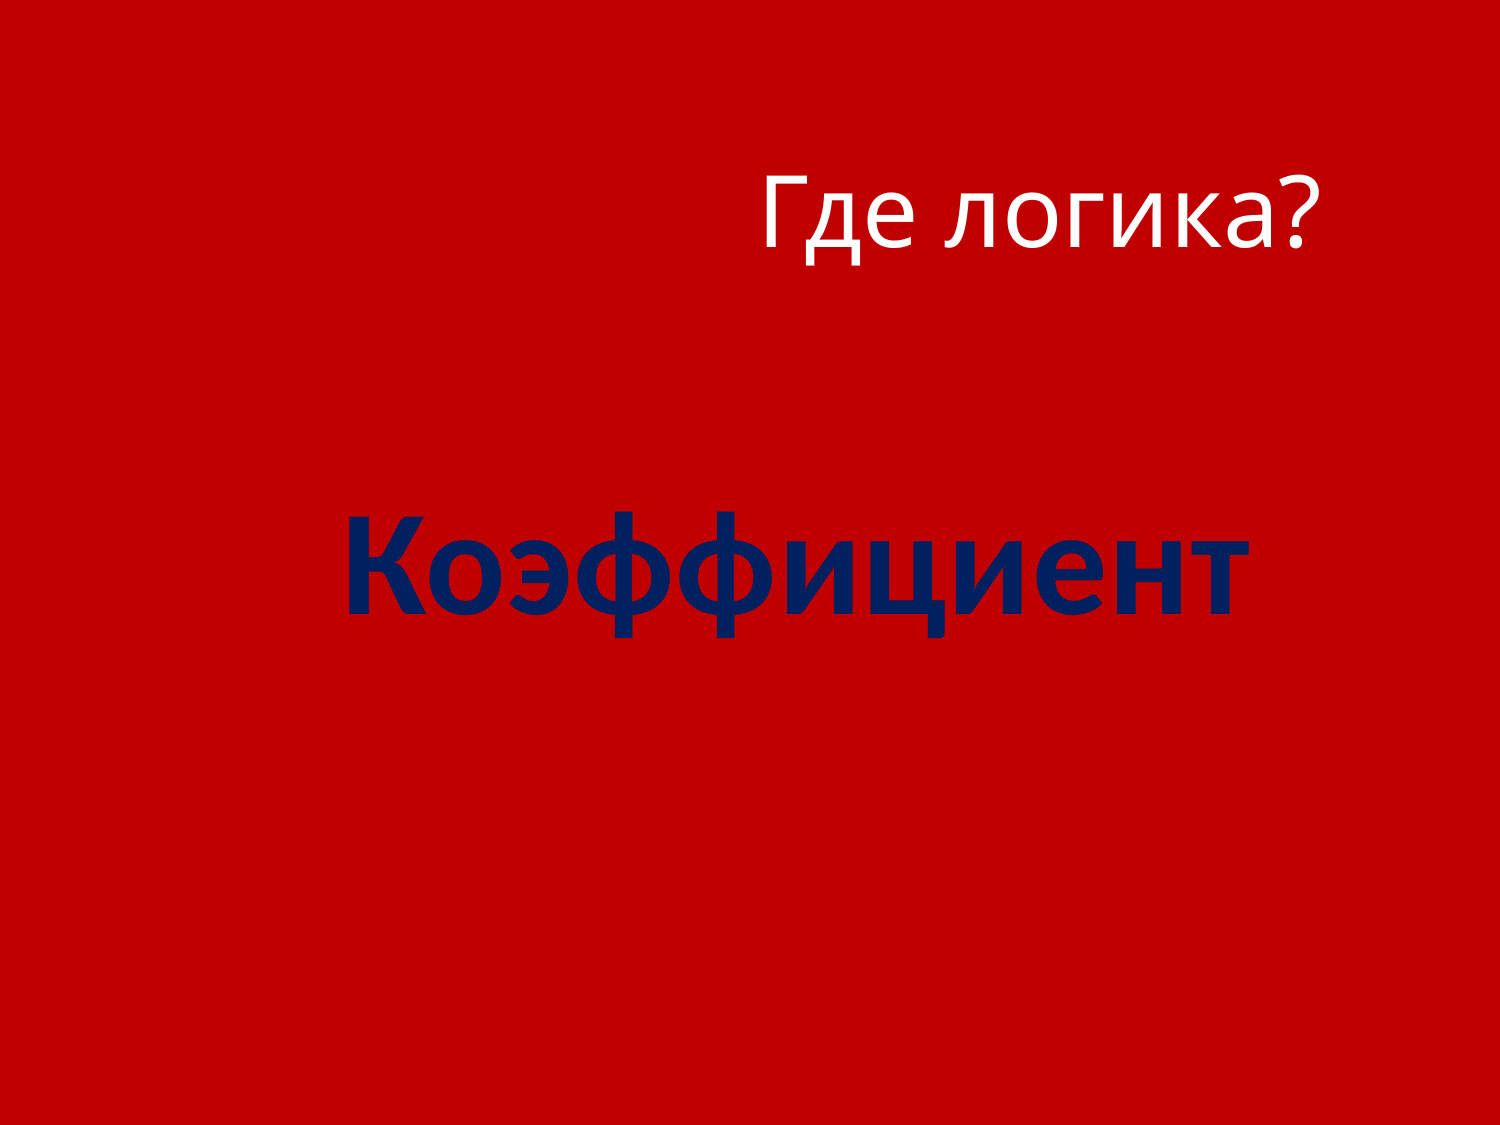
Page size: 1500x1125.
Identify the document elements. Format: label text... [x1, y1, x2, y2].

text_box Где логика? [742, 140, 1338, 276]
text_box Коэффициент [327, 456, 1267, 652]
